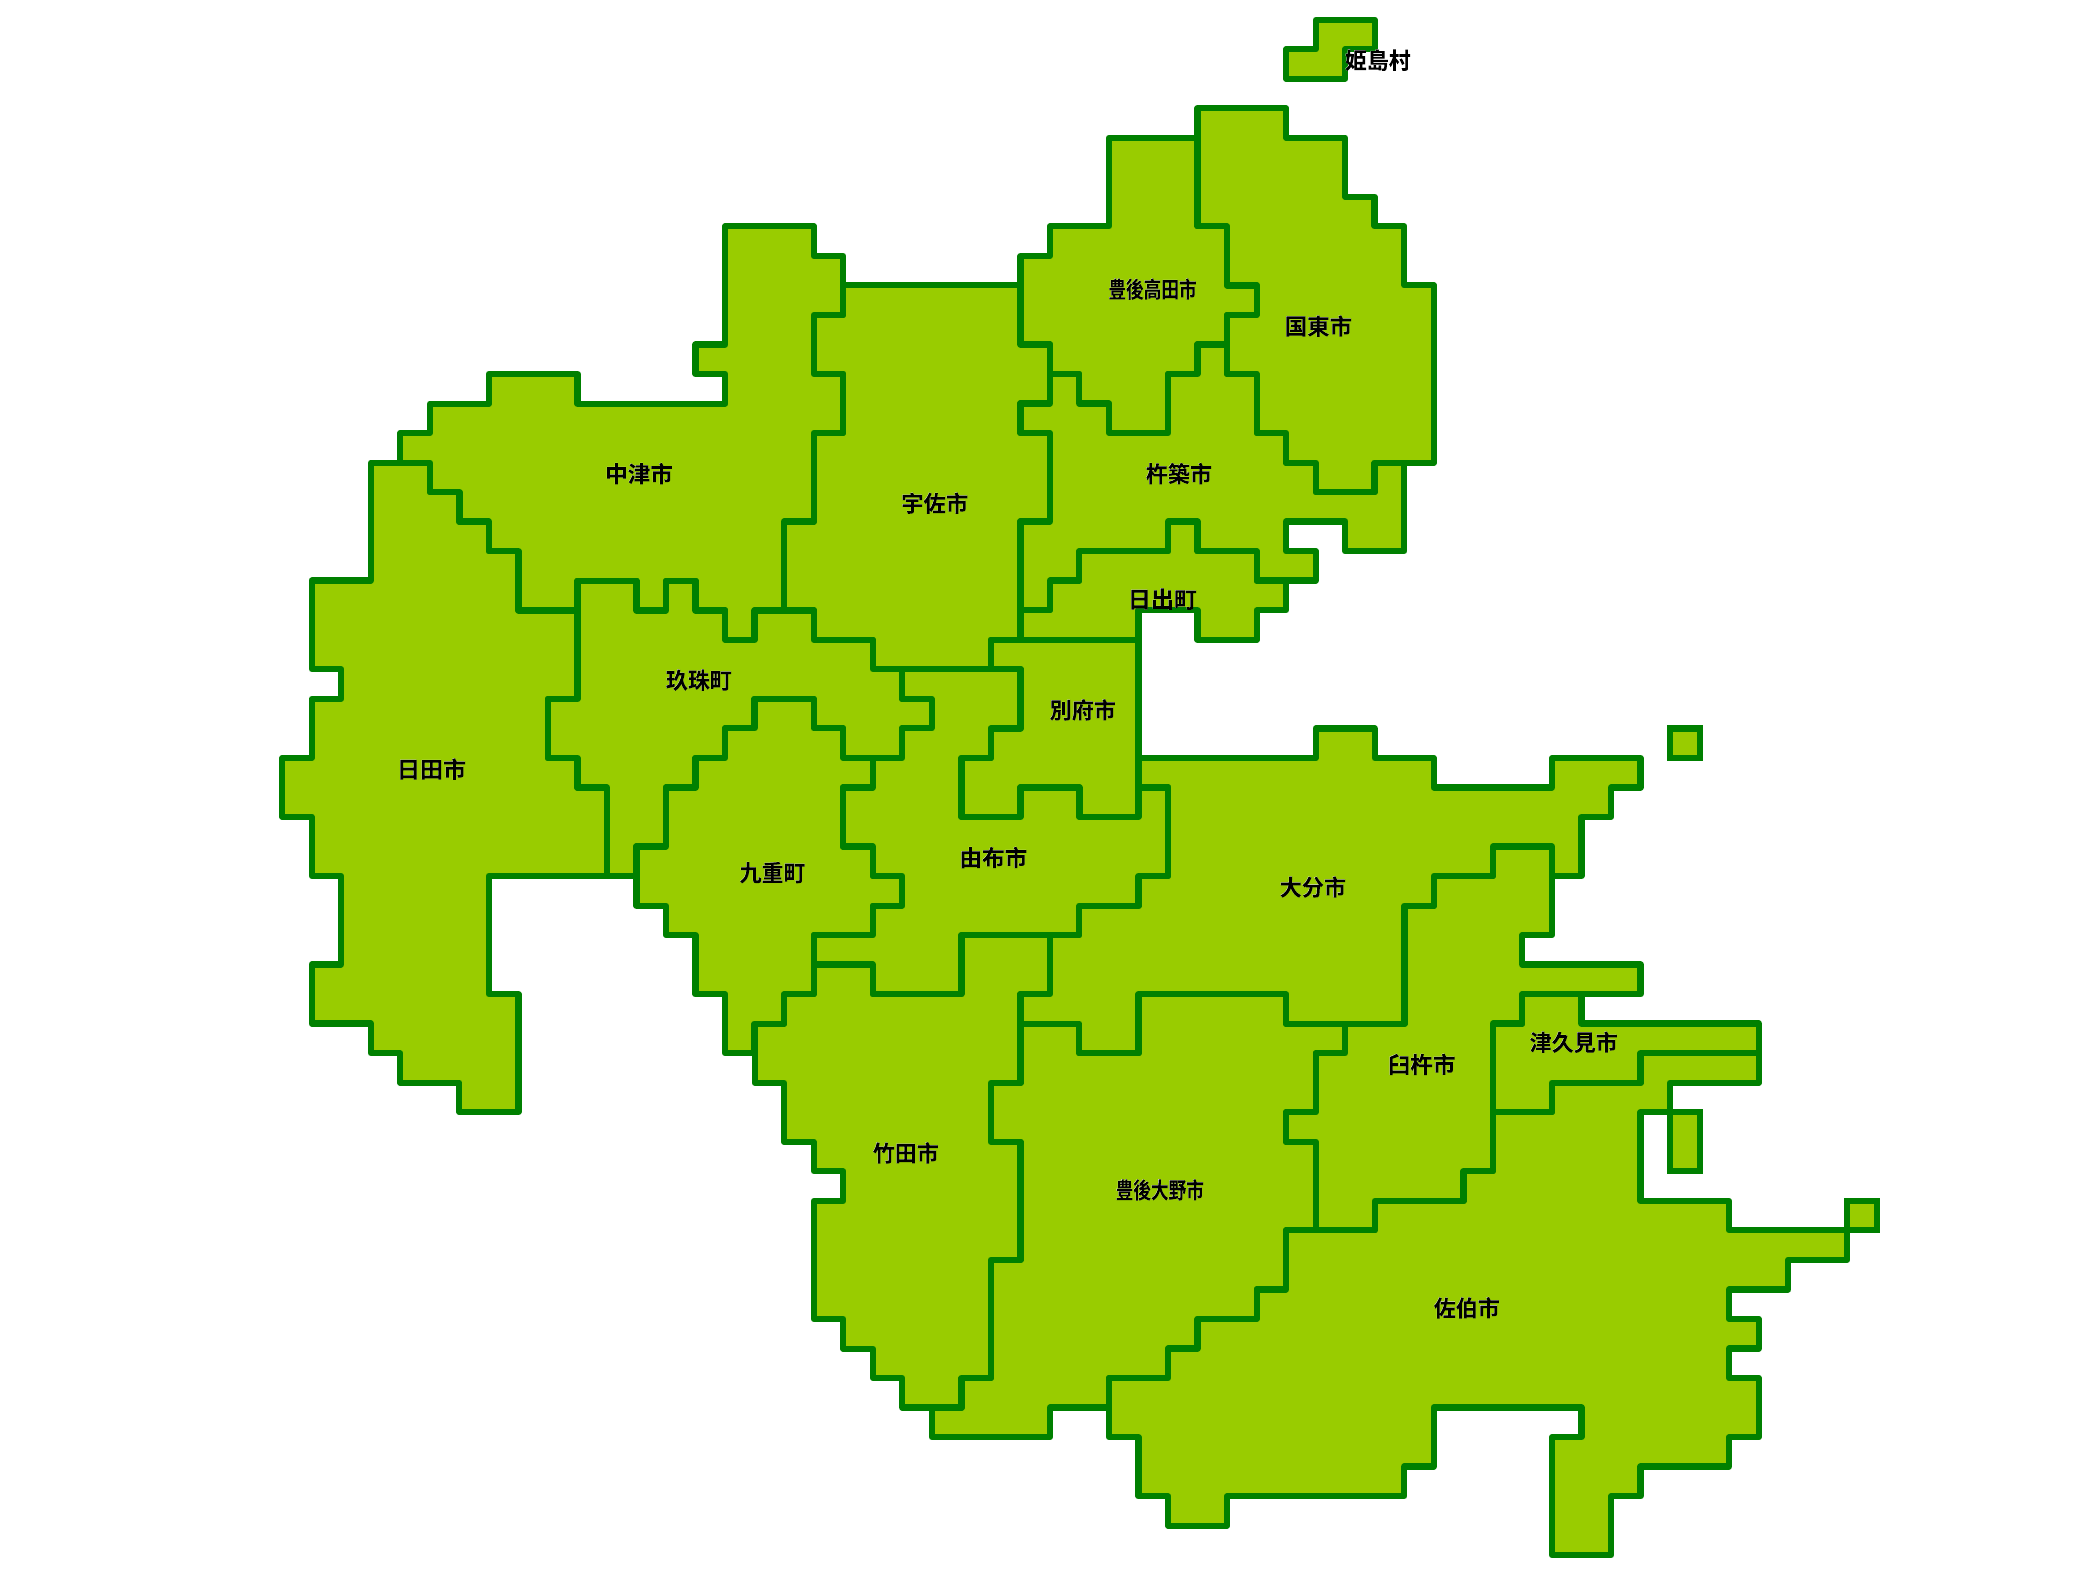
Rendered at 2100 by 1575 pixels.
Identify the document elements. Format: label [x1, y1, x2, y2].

text_box [1130, 587, 1197, 611]
text_box [665, 668, 732, 692]
text_box [961, 846, 1027, 869]
text_box [1279, 875, 1346, 899]
text_box [1529, 1030, 1618, 1054]
text_box [1389, 1053, 1455, 1076]
text_box [1049, 698, 1116, 721]
text_box [1433, 1296, 1500, 1319]
text_box [282, 19, 1878, 1556]
text_box [1285, 314, 1352, 338]
text_box [399, 757, 466, 781]
text_box [1108, 277, 1197, 301]
text_box [739, 861, 806, 884]
text_box [1145, 462, 1212, 485]
text_box [1345, 48, 1411, 72]
text_box [1116, 1178, 1204, 1201]
text_box [902, 491, 968, 515]
text_box [606, 462, 673, 485]
text_box [872, 1141, 939, 1164]
